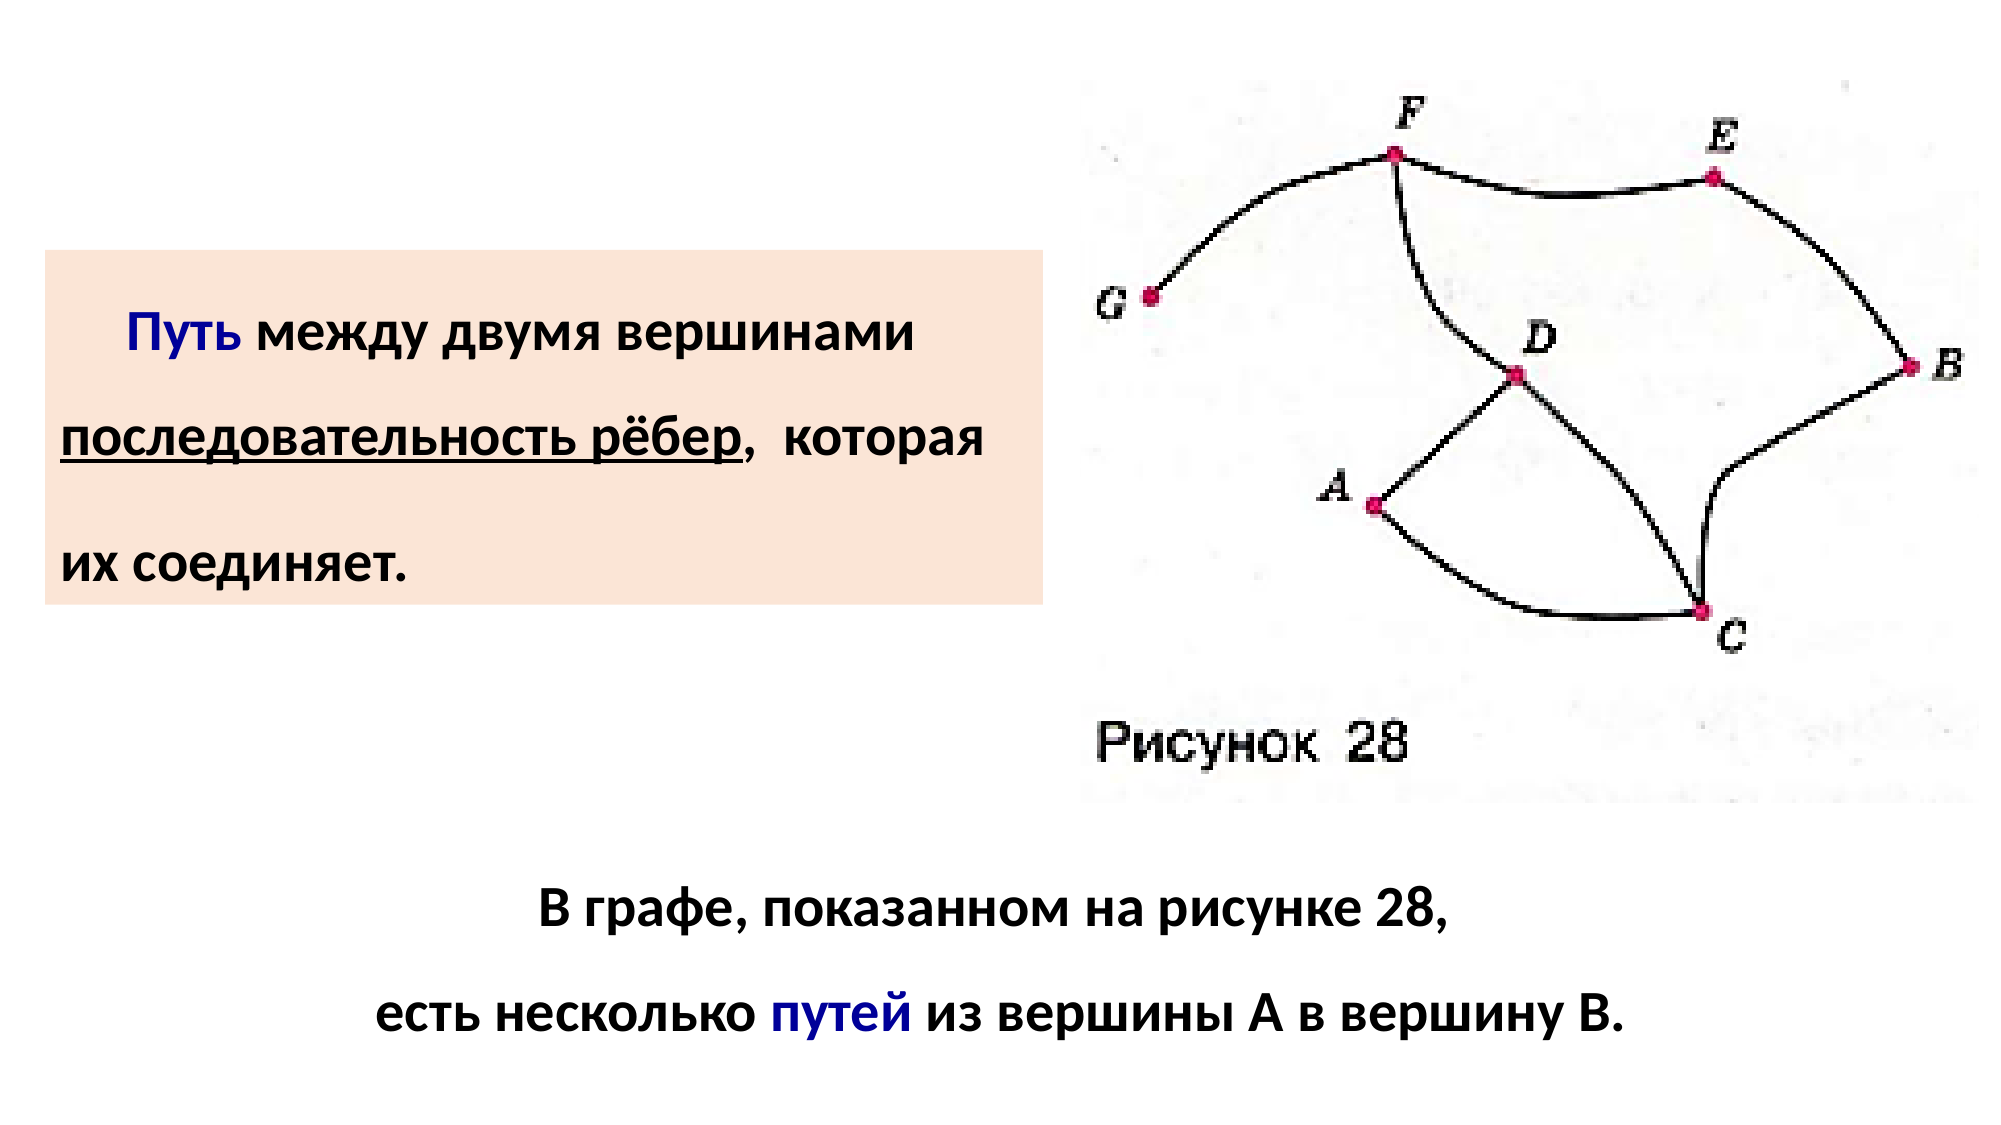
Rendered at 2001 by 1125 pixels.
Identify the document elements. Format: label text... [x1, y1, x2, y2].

text_box В графе, показанном на рисунке 28, есть несколько путей из вершины А в вершину В. [190, 826, 1812, 1051]
list Путь между двумя вершинами последовательность рёбер, которая их соединяет. [45, 249, 1043, 605]
picture [1080, 80, 1979, 808]
